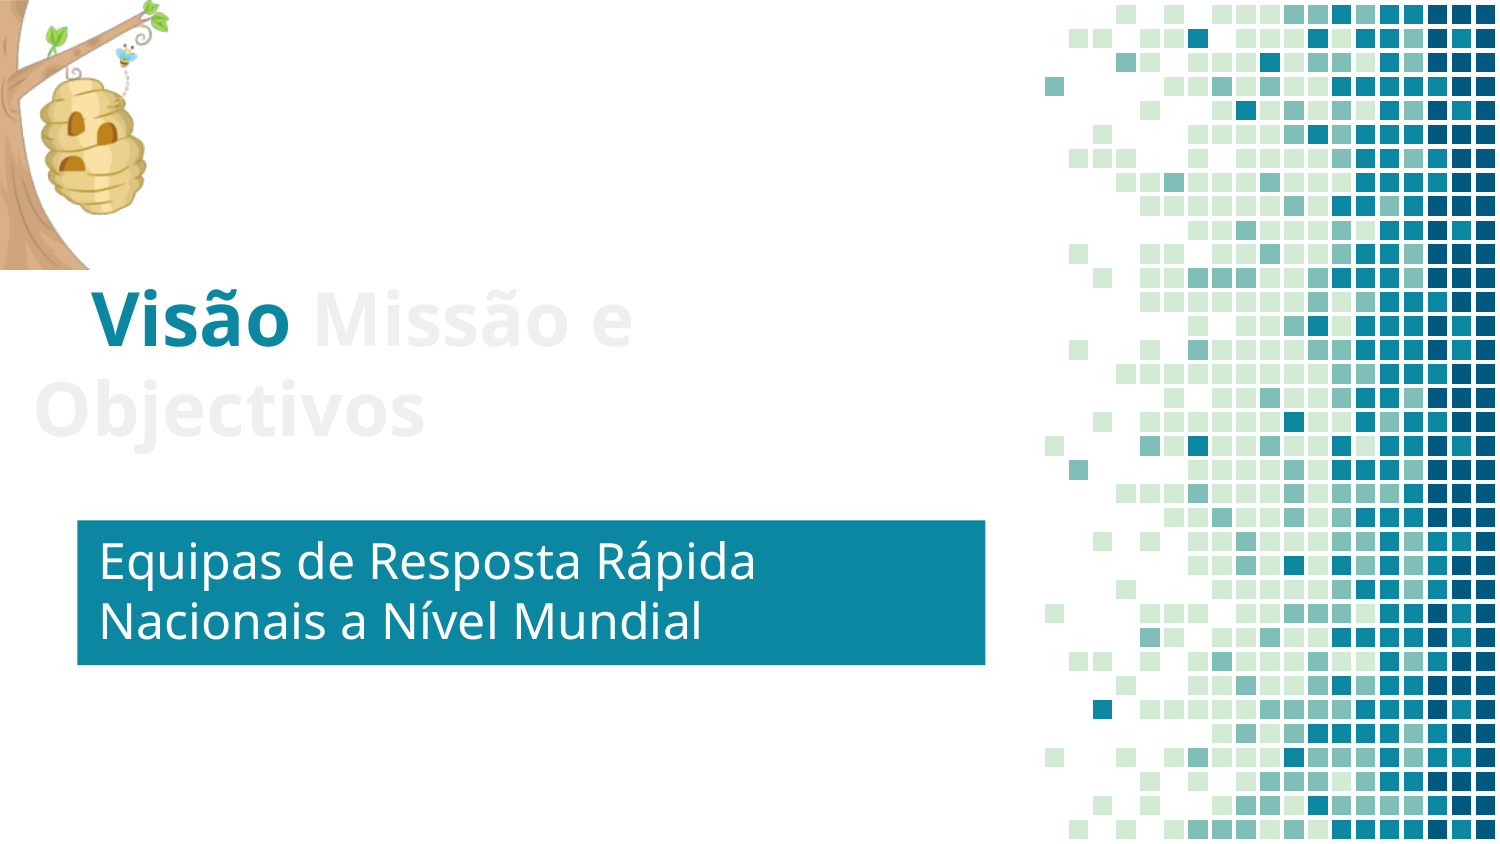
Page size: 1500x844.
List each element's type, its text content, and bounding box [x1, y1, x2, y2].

title Visão Missão e Objectivos [17, 276, 1062, 467]
text_box Equipas de Resposta Rápida Nacionais a Nível Mundial [83, 514, 986, 637]
text_box [77, 520, 986, 666]
picture [0, 0, 169, 270]
